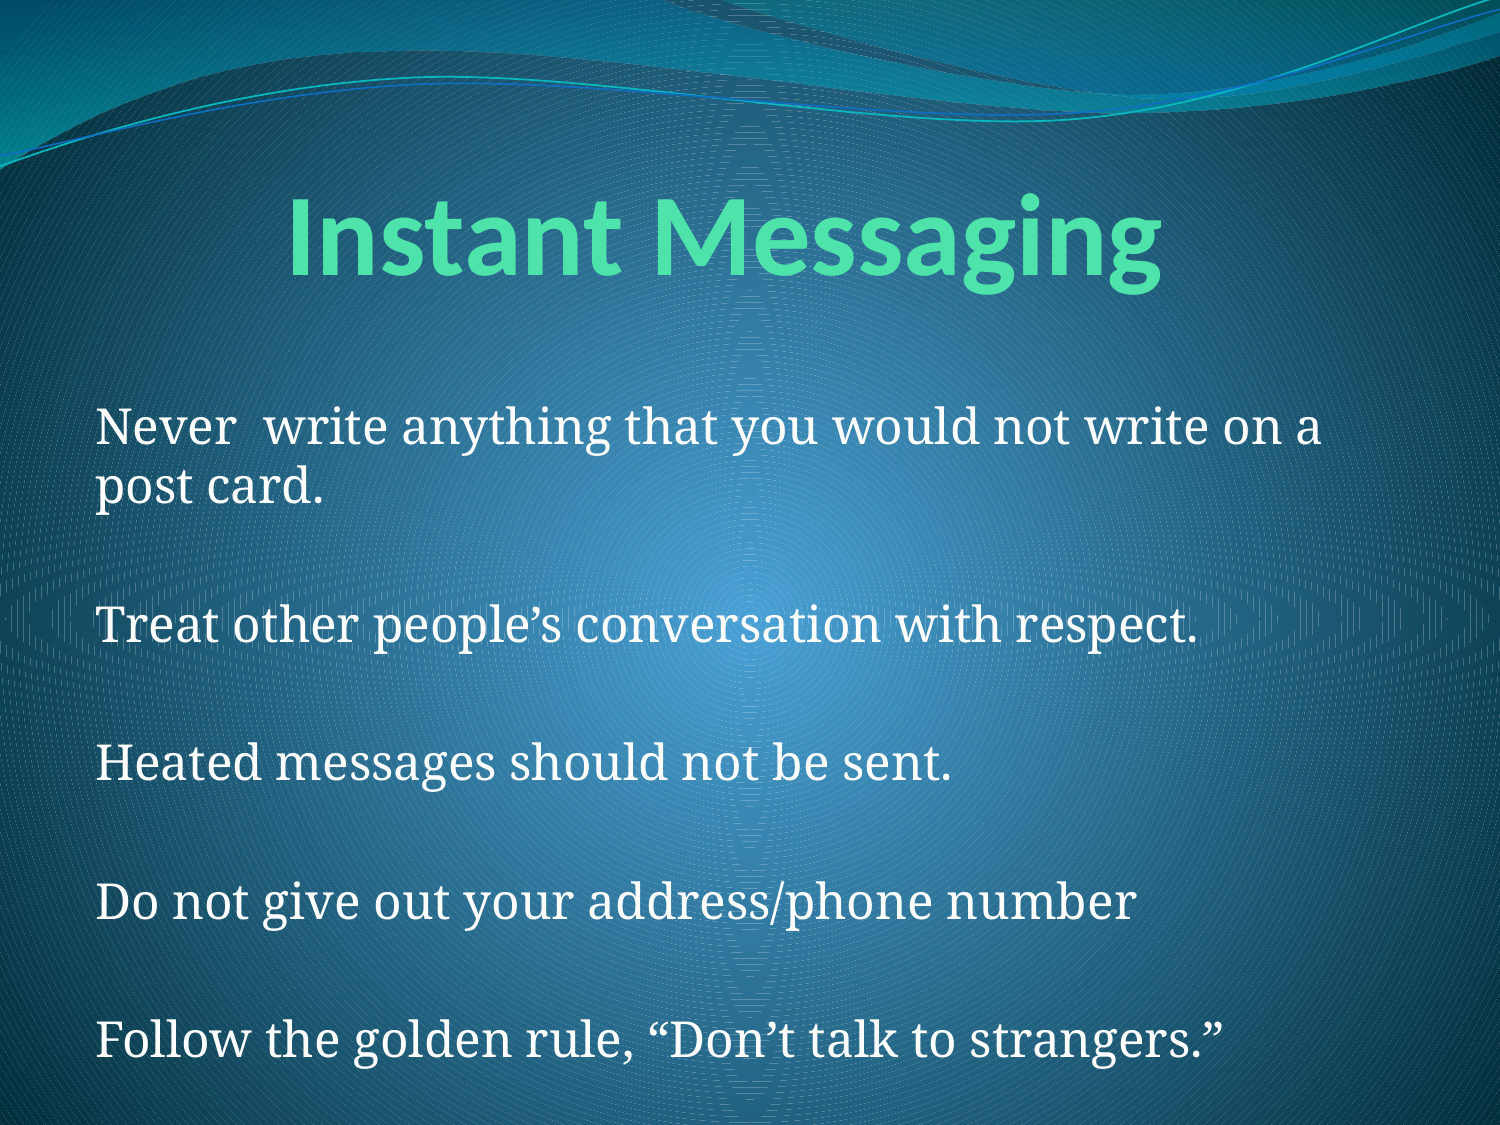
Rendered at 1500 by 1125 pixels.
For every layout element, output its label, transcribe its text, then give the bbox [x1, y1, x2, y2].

list Never write anything that you would not write on a post card. Treat other people’s conversation with respect. Heated messages should not be sent. Do not give out your address/phone number Follow the golden rule, “Don’t talk to strangers.” [87, 387, 1363, 1088]
title Instant Messaging [87, 75, 1363, 299]
